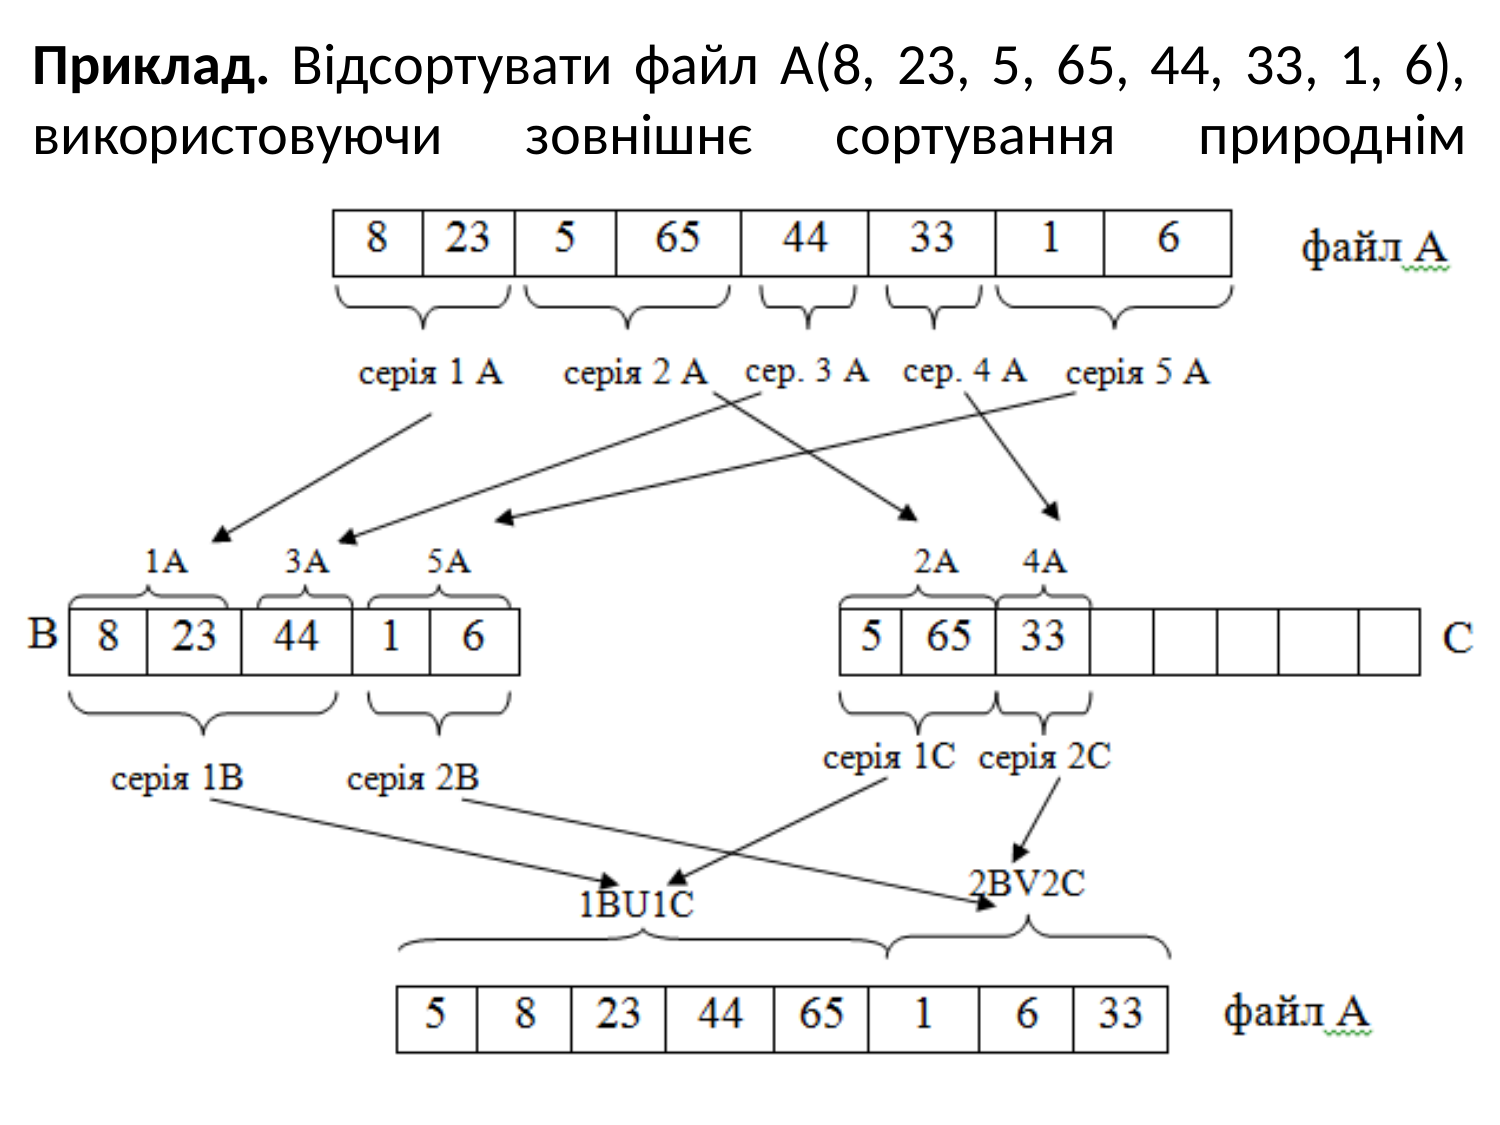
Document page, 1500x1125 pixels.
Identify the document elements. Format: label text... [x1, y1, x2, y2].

picture [17, 191, 1483, 1071]
text_box Приклад. Відсортувати файл А(8, 23, 5, 65, 44, 33, 1, 6), використовуючи зовнішнє сортування природнім злиттям. [17, 19, 1483, 191]
